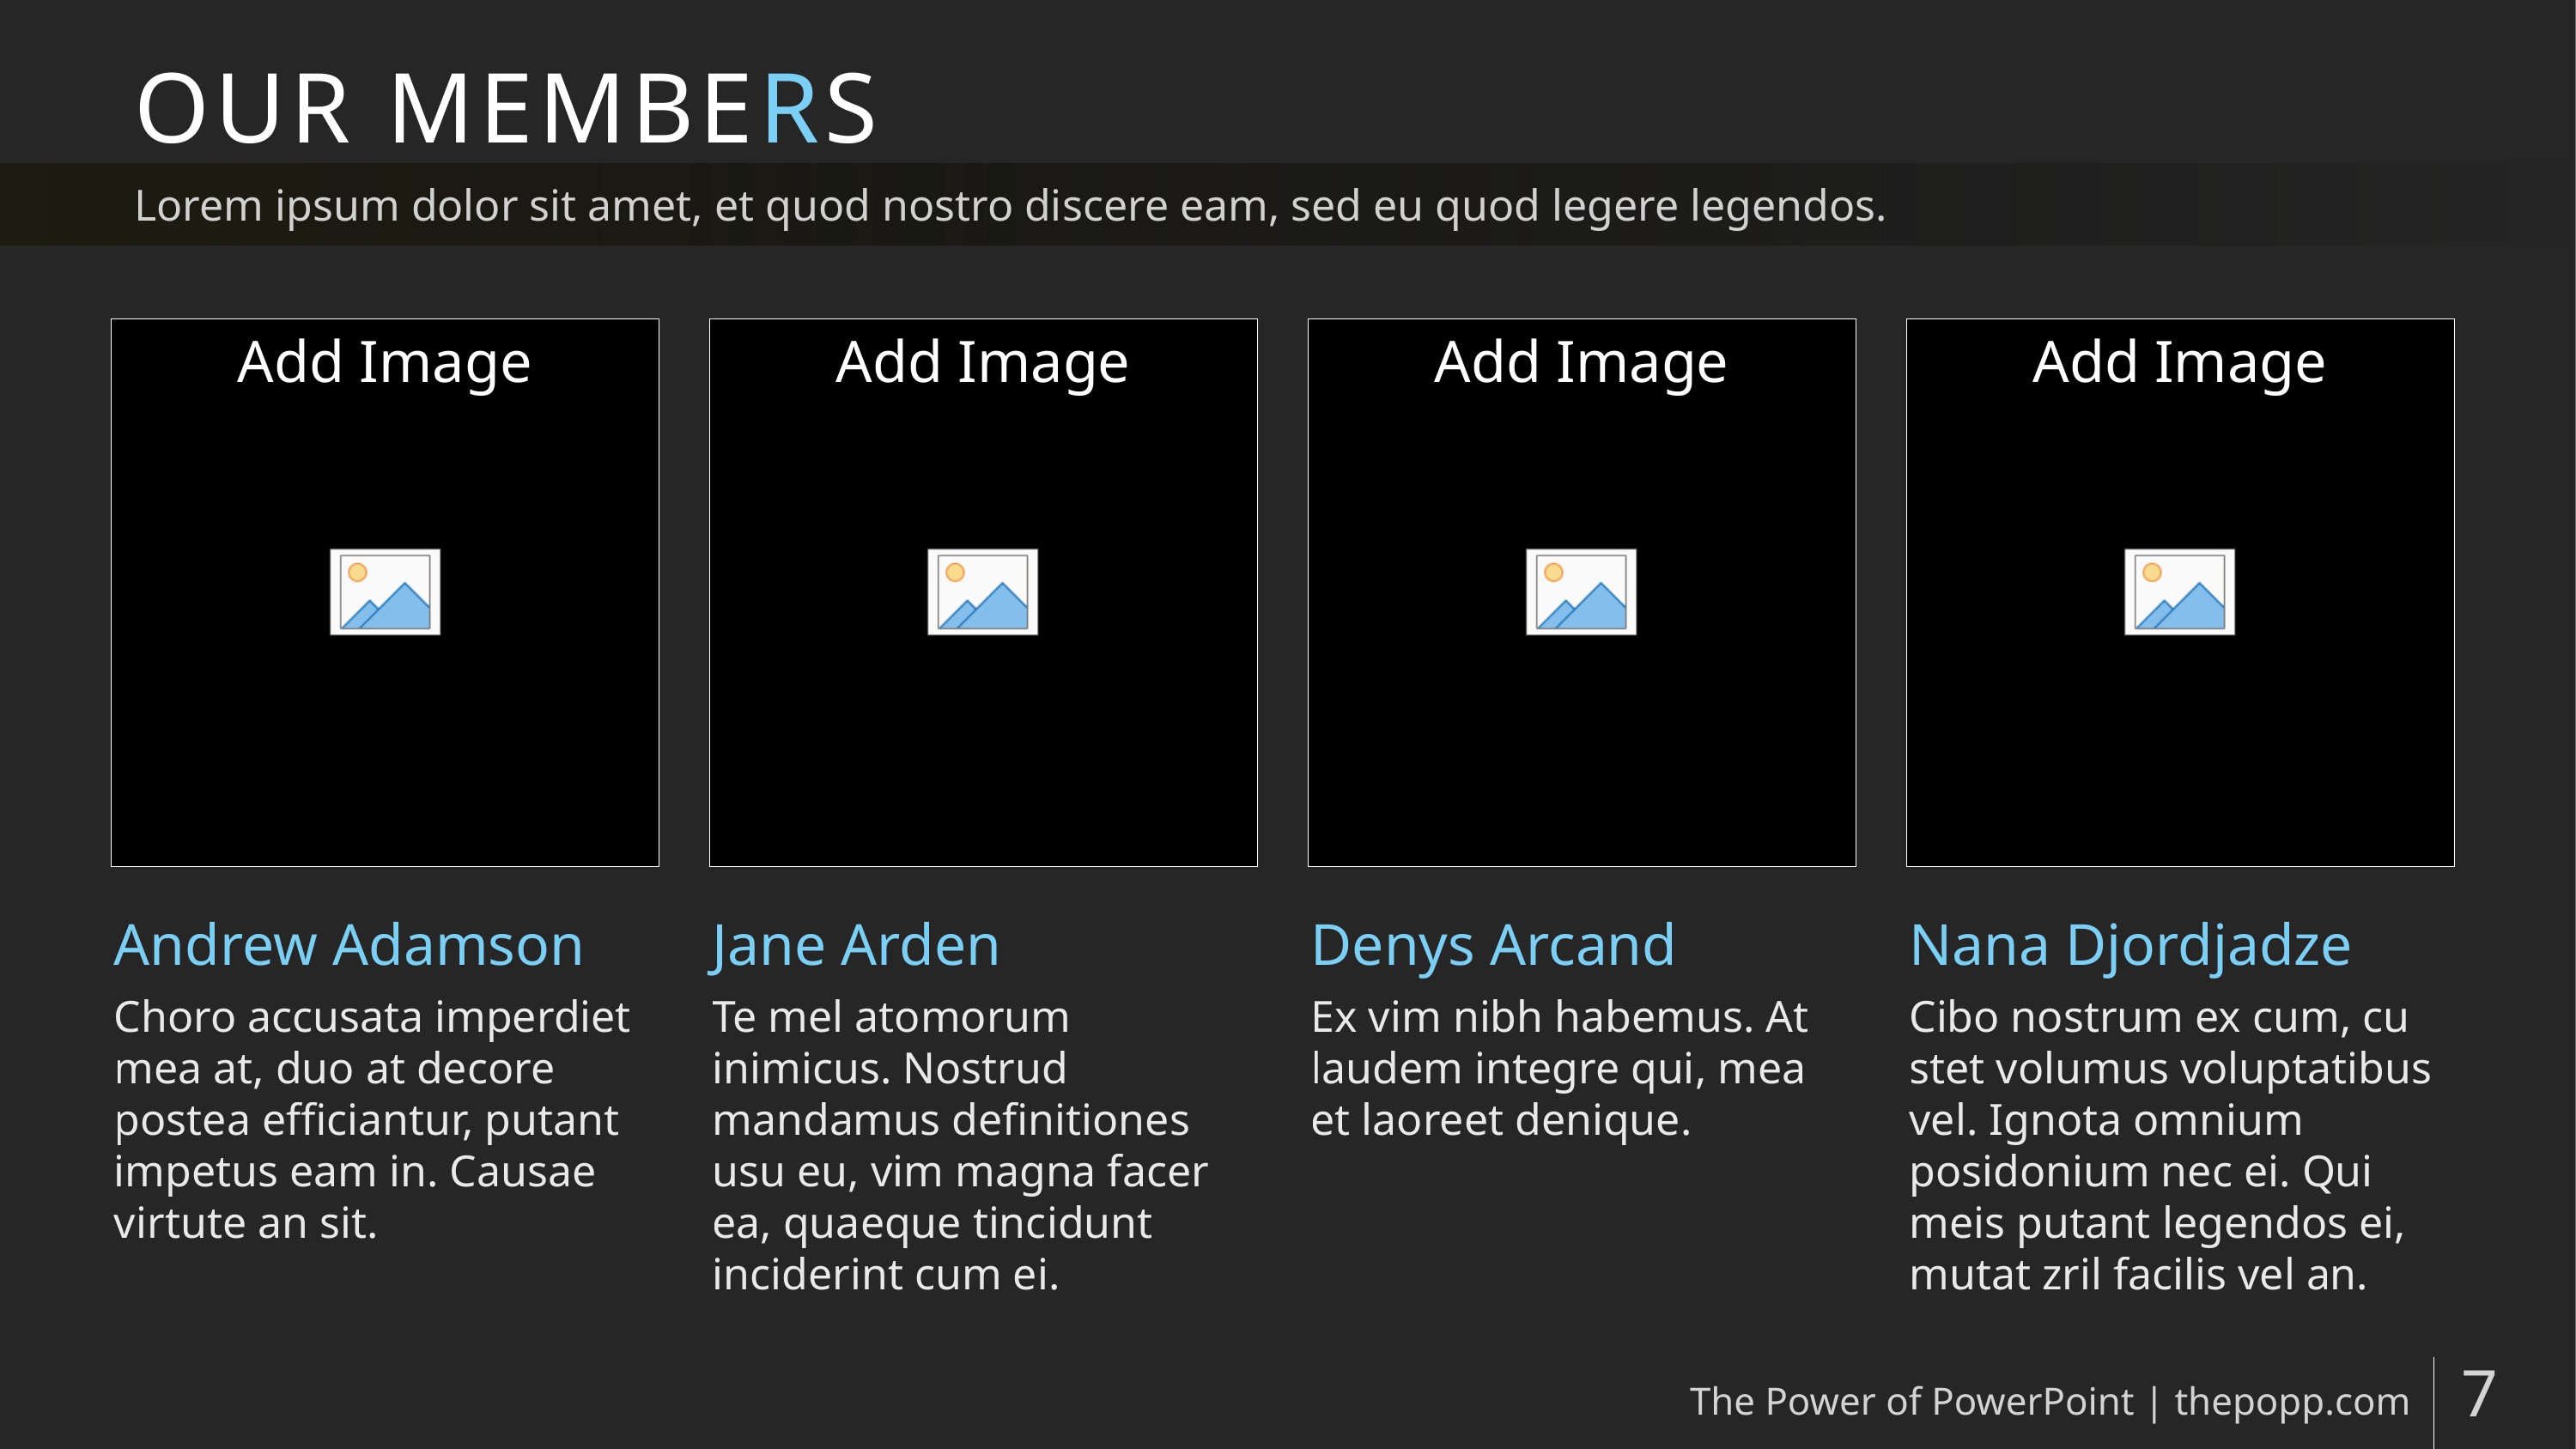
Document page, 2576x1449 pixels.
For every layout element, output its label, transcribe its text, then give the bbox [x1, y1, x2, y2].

list Denys Arcand [1287, 896, 1886, 988]
list Andrew Adamson [91, 896, 689, 988]
picture [1906, 318, 2455, 867]
list Lorem ipsum dolor sit amet, et quod nostro discere eam, sed eu quod legere legendos. [111, 167, 2404, 248]
list Cibo nostrum ex cum, cu stet volumus voluptatibus vel. Ignota omnium posidonium nec ei. Qui meis putant legendos ei, mutat zril facilis vel an. [1886, 978, 2465, 1303]
slide_number 7 [2438, 1357, 2576, 1434]
list Ex vim nibh habemus. At laudem integre qui, mea et laoreet denique. [1287, 978, 1867, 1303]
list Jane Arden [689, 896, 1287, 988]
picture [1308, 318, 1856, 867]
picture [709, 318, 1258, 867]
footer The Power of PowerPoint | thepopp.com [922, 1356, 2434, 1434]
list Choro accusata imperdiet mea at, duo at decore postea efficiantur, putant impetus eam in. Causae virtute an sit. [91, 978, 670, 1303]
list Te mel atomorum inimicus. Nostrud mandamus definitiones usu eu, vim magna facer ea, quaeque tincidunt inciderint cum ei. [689, 978, 1268, 1303]
picture [111, 318, 659, 867]
title OUR MEMBERS [111, 0, 2430, 174]
list Nana Djordjadze [1886, 896, 2506, 988]
